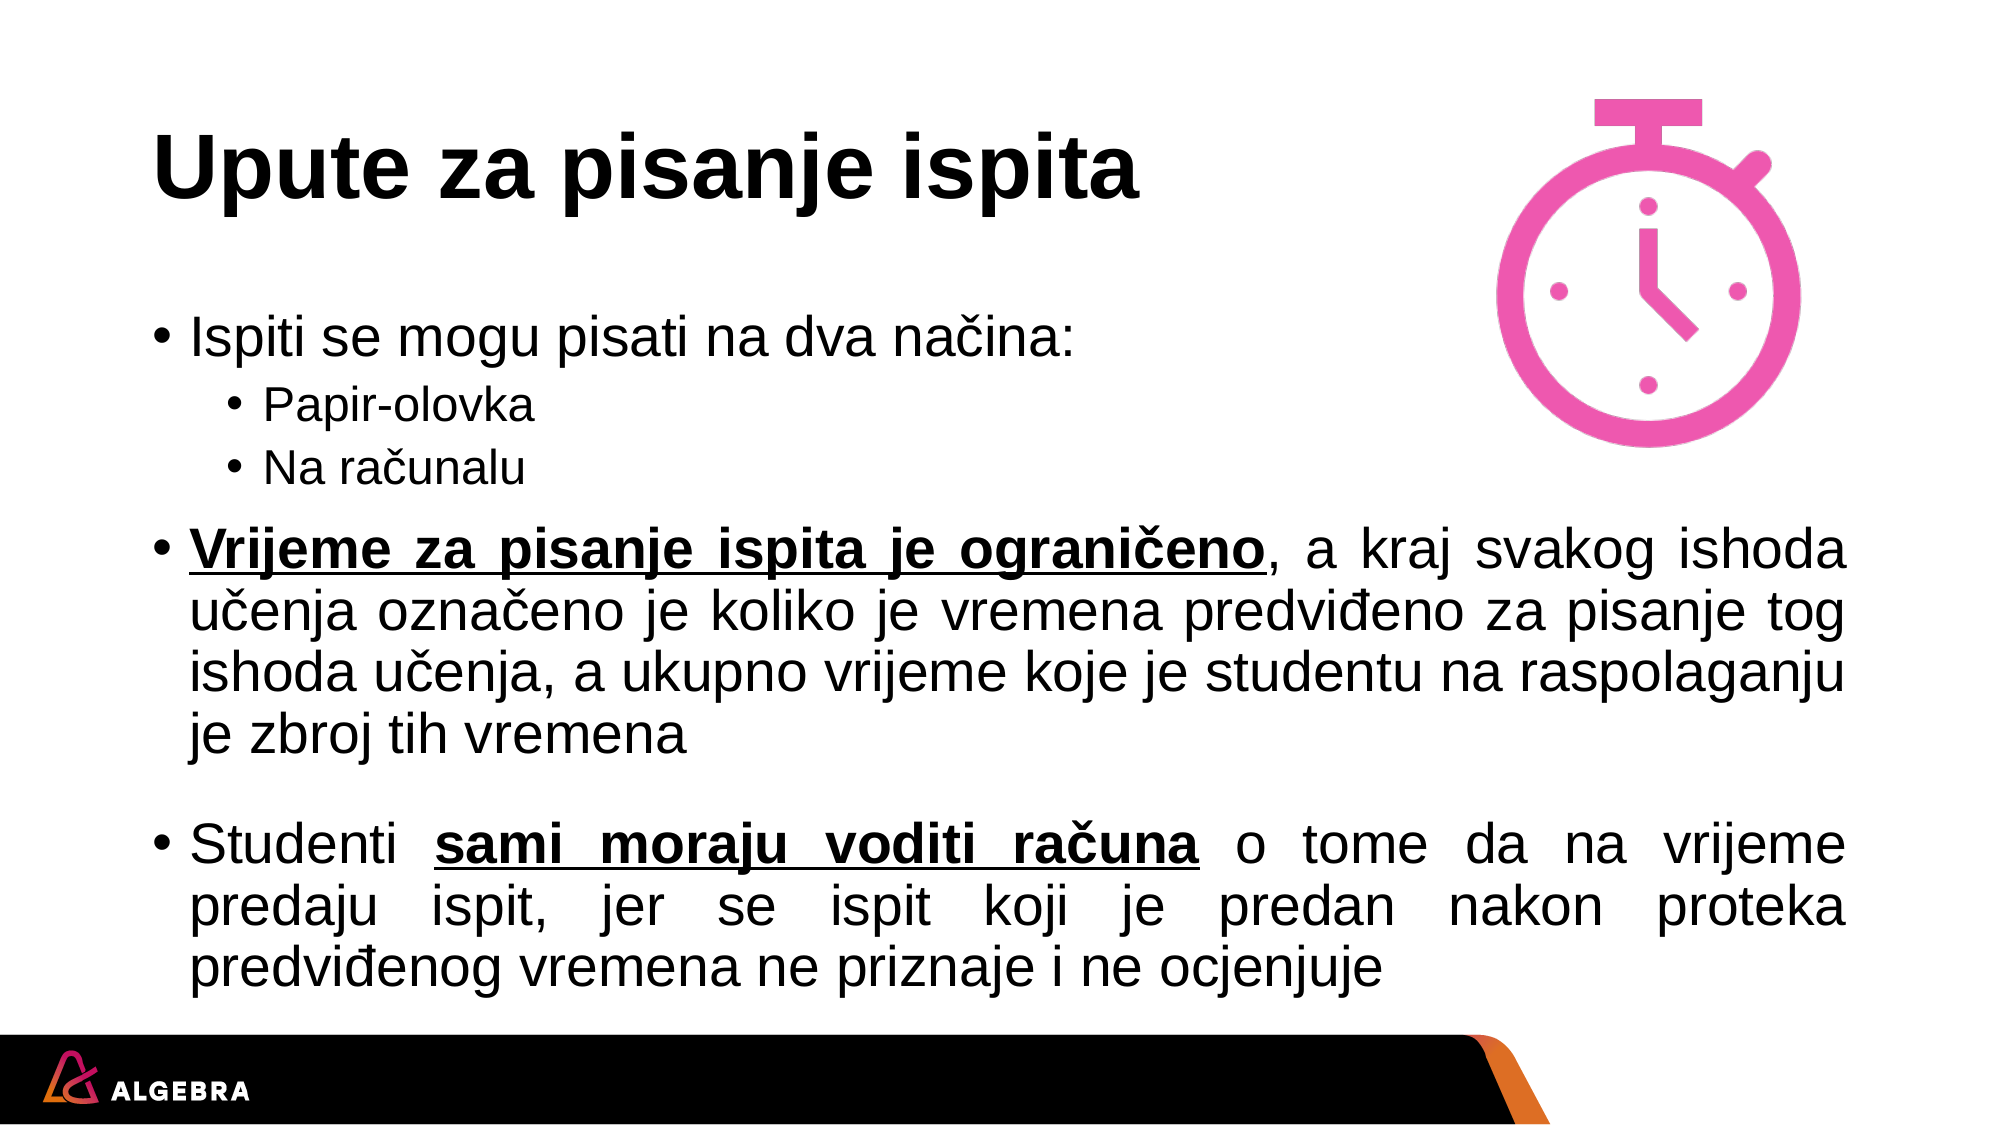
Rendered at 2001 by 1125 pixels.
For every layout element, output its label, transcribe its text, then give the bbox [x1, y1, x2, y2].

picture [1434, 59, 1863, 488]
list Ispiti se mogu pisati na dva načina: Papir-olovka Na računalu Vrijeme za pisanje ispita je ograničeno, a kraj svakog ishoda učenja označeno je koliko je vremena predviđeno za pisanje tog ishoda učenja, a ukupno vrijeme koje je studentu na raspolaganju je zbroj tih vremena Studenti sami moraju voditi računa o tome da na vrijeme predaju ispit, jer se ispit koji je predan nakon proteka predviđenog vremena ne priznaje i ne ocjenjuje [137, 299, 1863, 1014]
picture [0, 1034, 1733, 1125]
title Upute za pisanje ispita [137, 59, 1434, 278]
